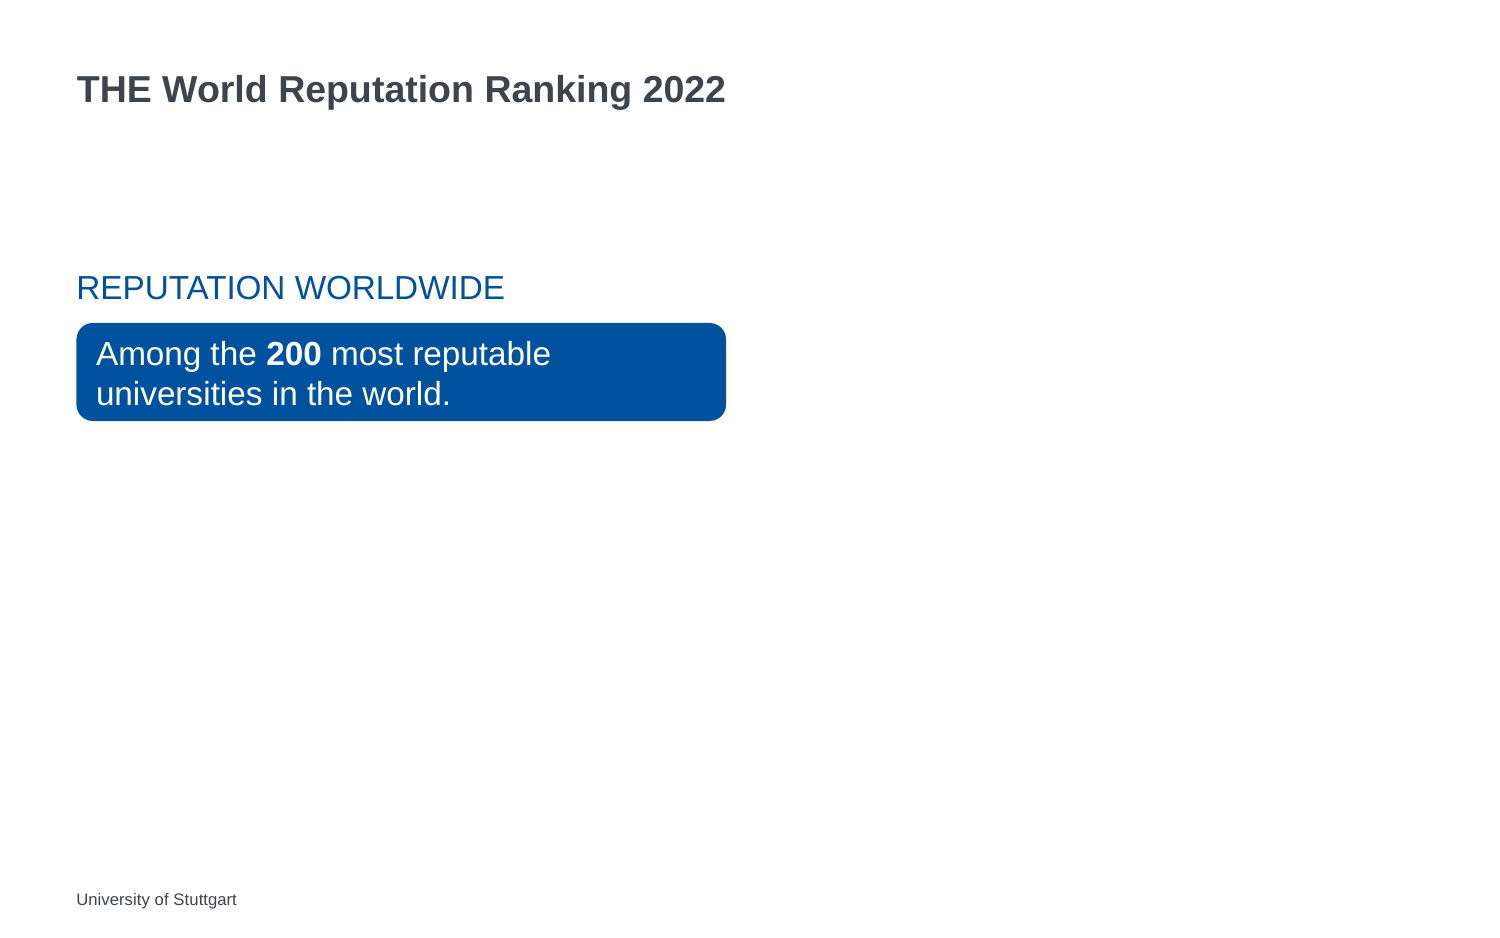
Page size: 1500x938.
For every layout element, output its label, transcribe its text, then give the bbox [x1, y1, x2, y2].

text_box Among the 200 most reputable universities in the world. [75, 321, 728, 423]
text_box Reputation worldwide [76, 262, 727, 302]
footer University of Stuttgart [76, 888, 1072, 910]
title THE World Reputation Ranking 2022 [76, 64, 1424, 111]
